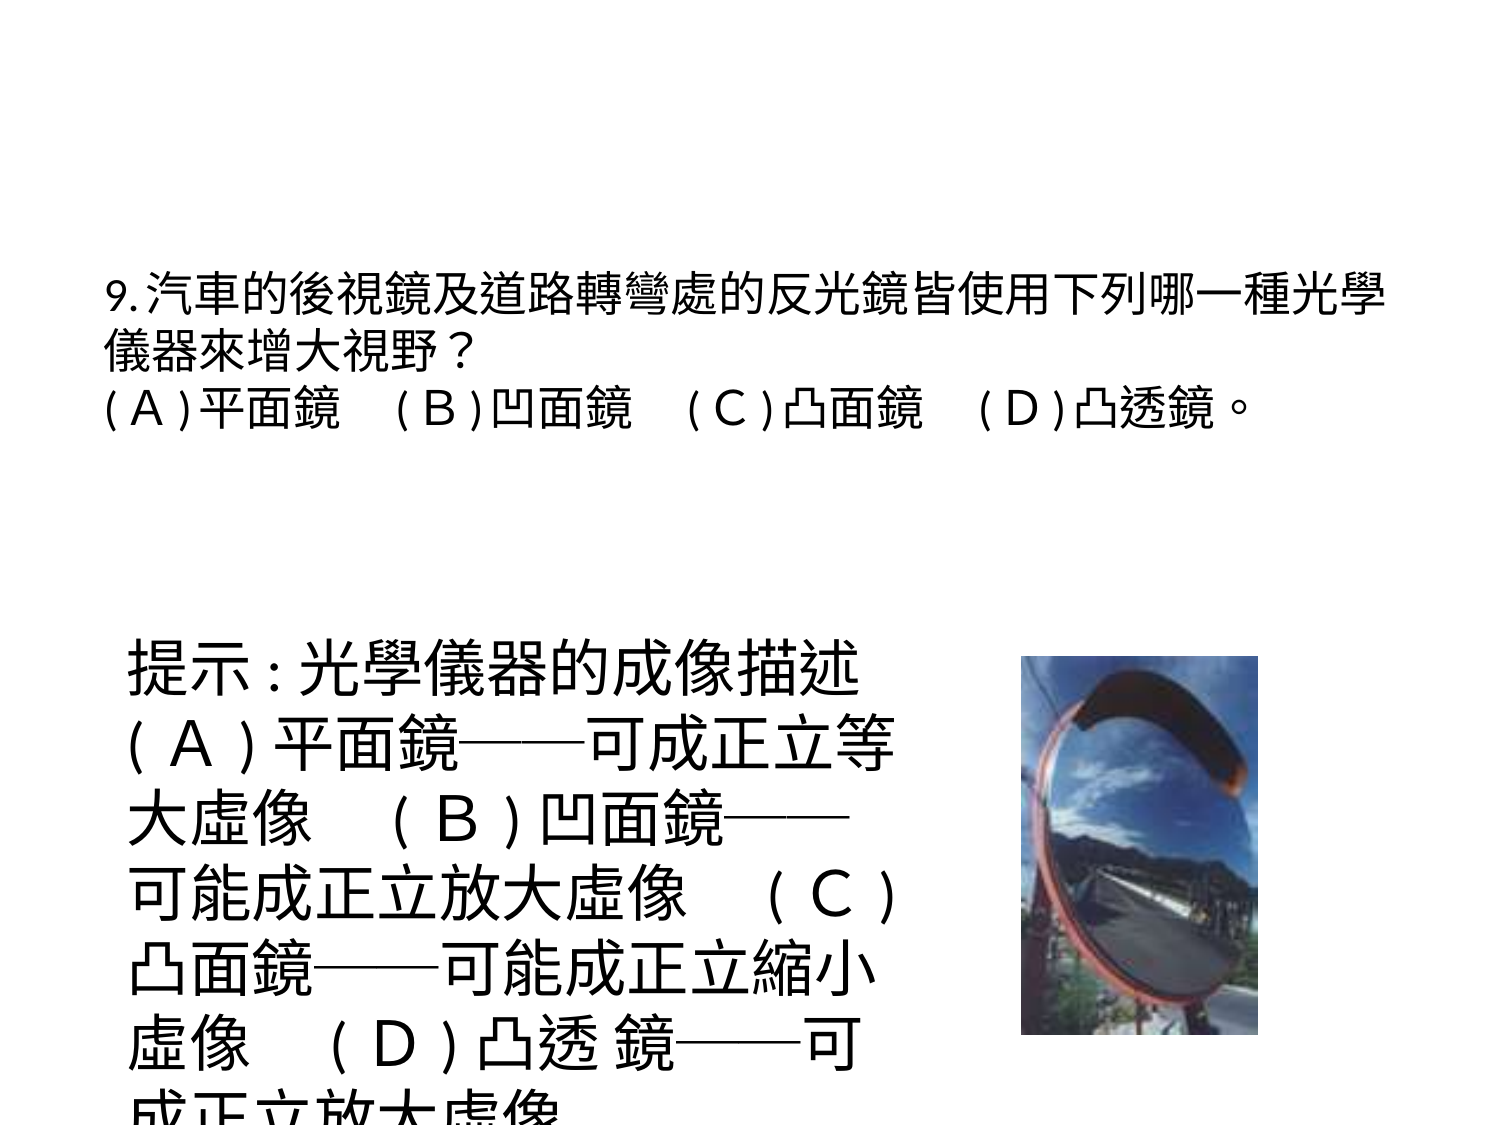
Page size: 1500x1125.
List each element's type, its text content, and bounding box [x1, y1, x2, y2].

text_box 提示:光學儀器的成像描述(Ａ)平面鏡──可成正立等大虛像 (Ｂ)凹面鏡──可能成正立放大虛像 (Ｃ)凸面鏡──可能成正立縮小虛像 (Ｄ)凸透 鏡──可成正立放大虛像 [112, 621, 916, 1125]
title 9.汽車的後視鏡及道路轉彎處的反光鏡皆使用下列哪一種光學儀器來增大視野？ (Ａ)平面鏡 (Ｂ)凹面鏡 (Ｃ)凸面鏡 (Ｄ)凸透鏡。 [88, 255, 1439, 443]
picture [1021, 656, 1259, 1036]
